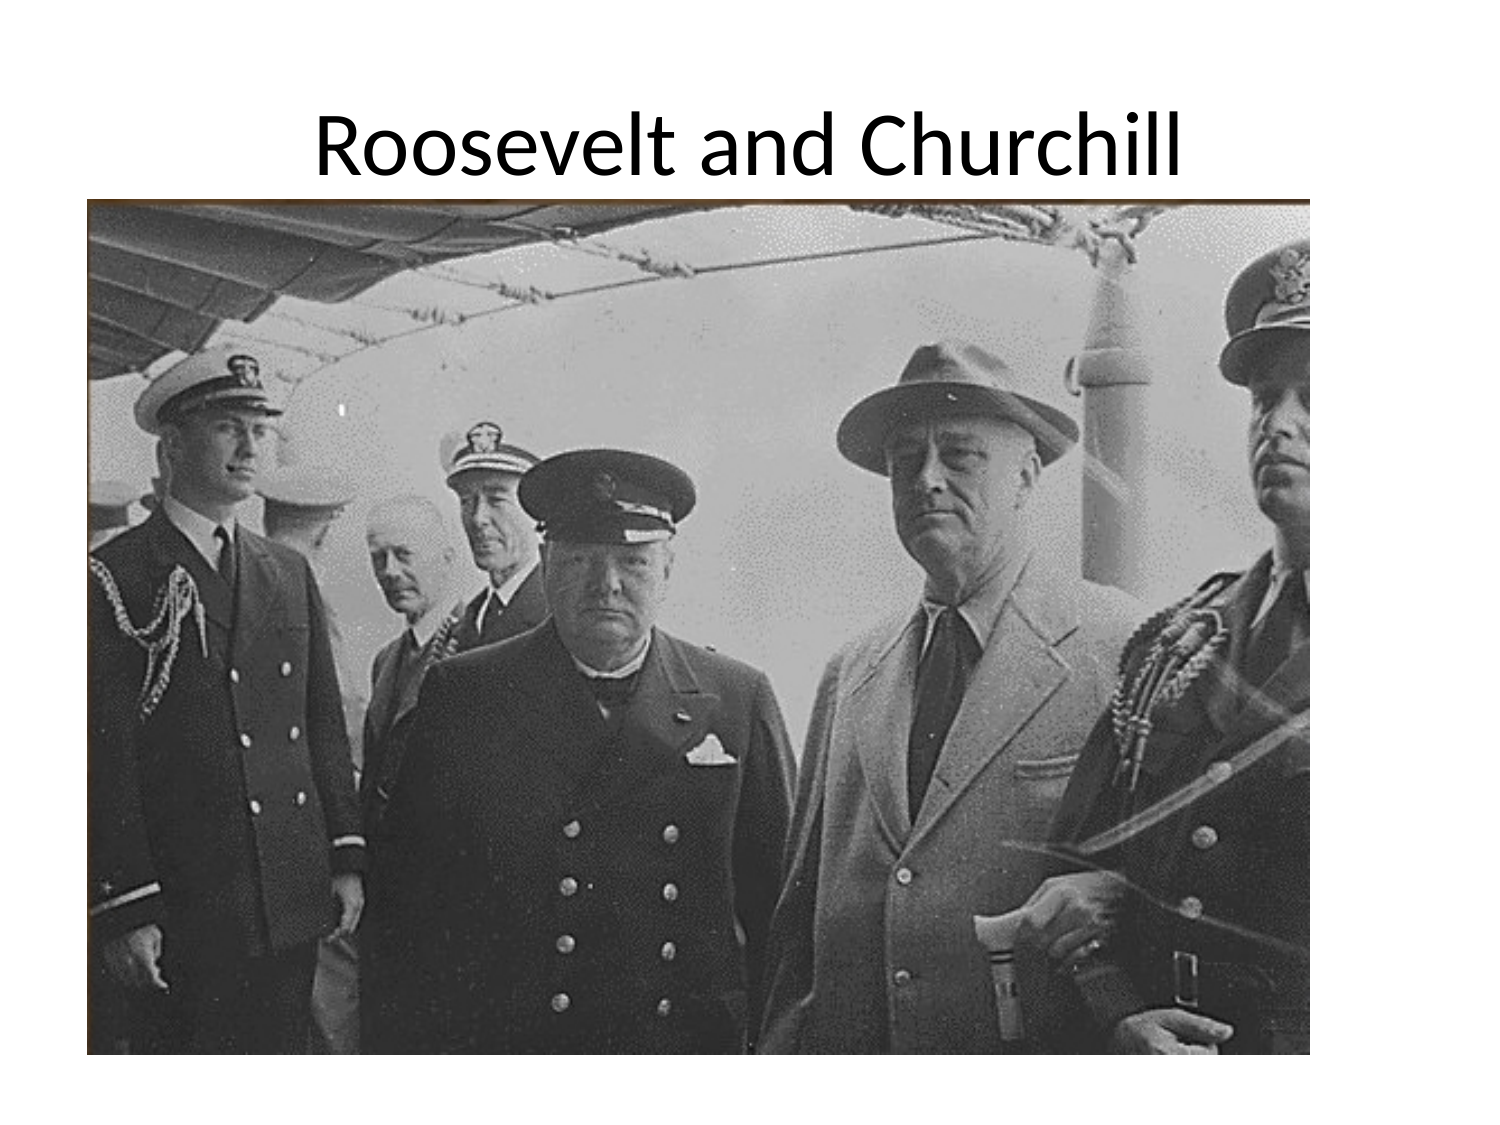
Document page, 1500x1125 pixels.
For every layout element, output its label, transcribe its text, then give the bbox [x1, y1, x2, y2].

title Roosevelt and Churchill [75, 45, 1425, 233]
picture [87, 199, 1310, 1055]
